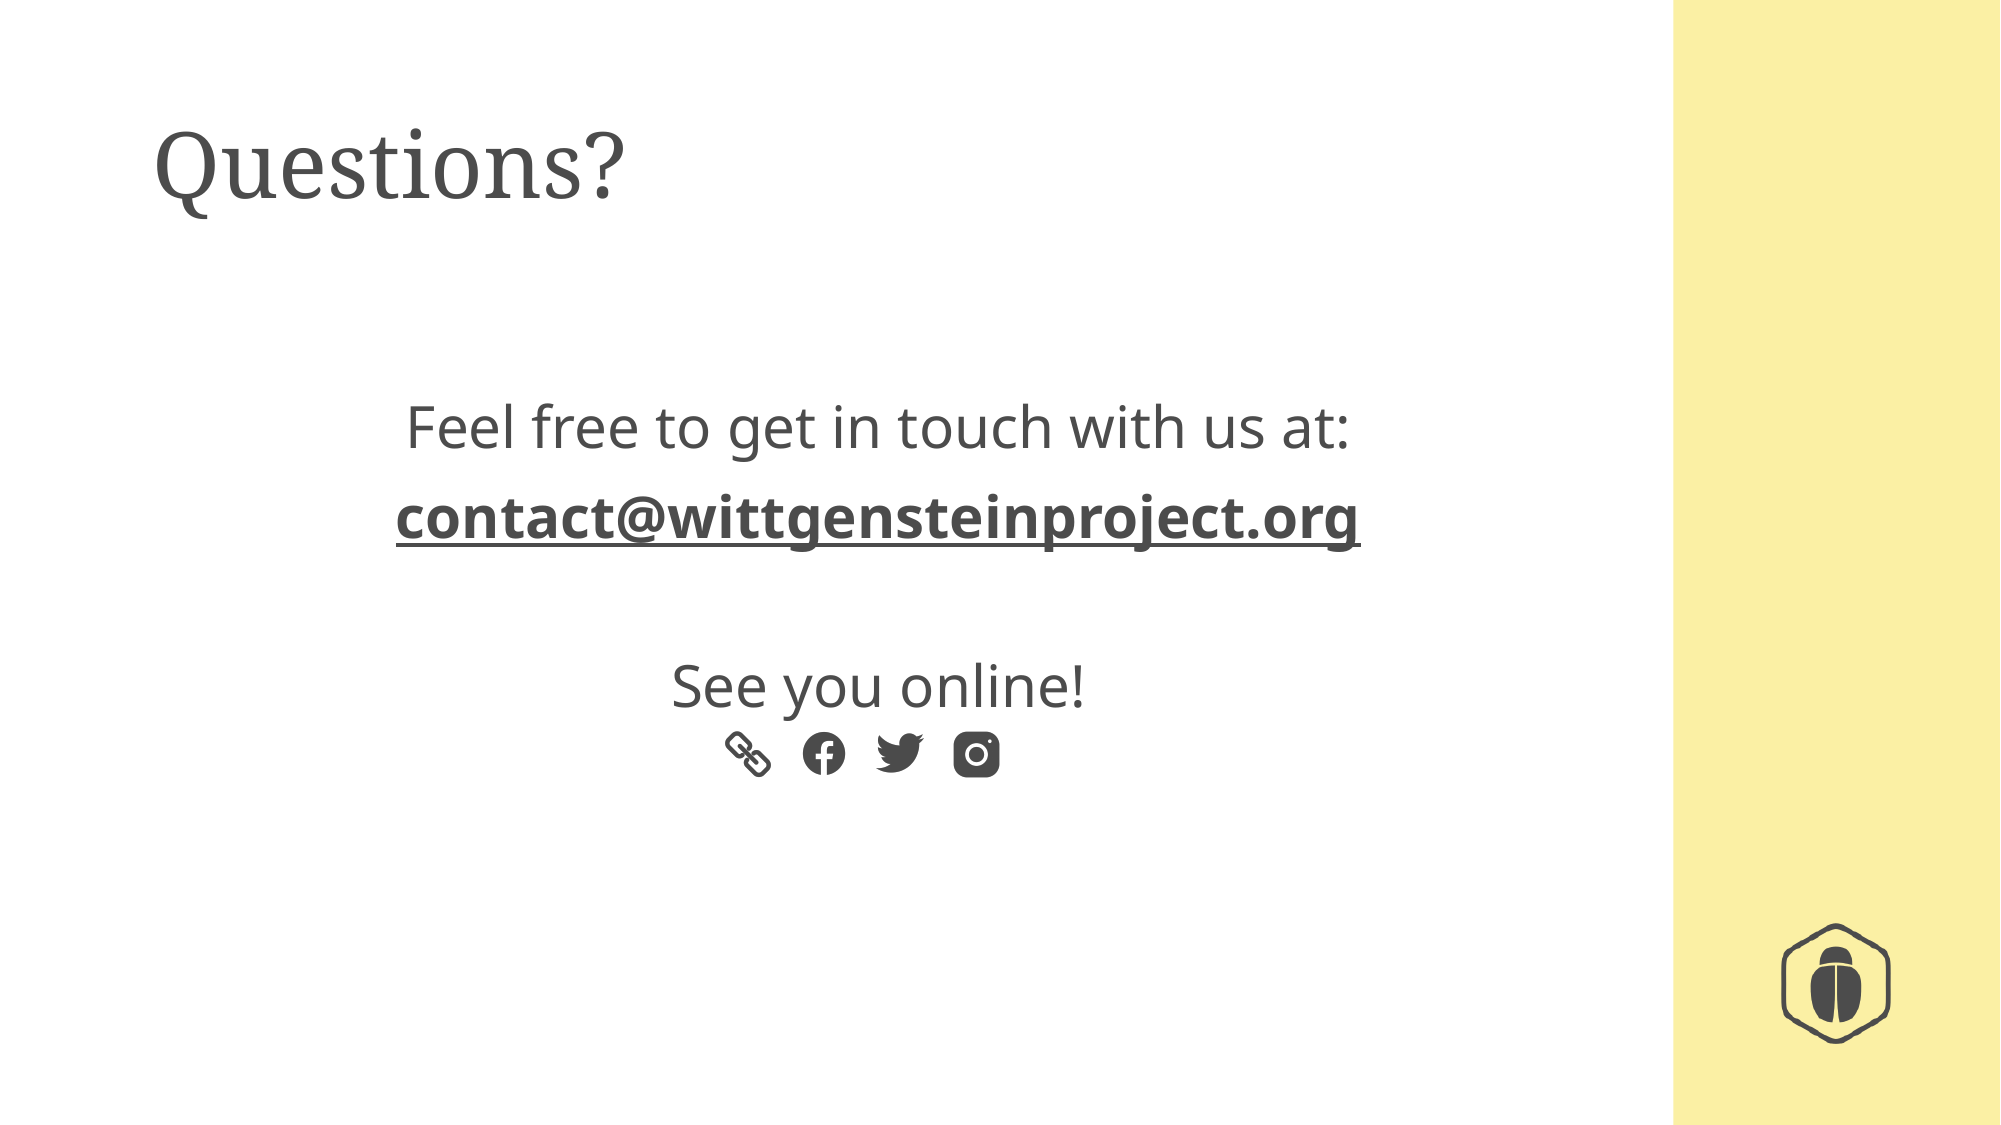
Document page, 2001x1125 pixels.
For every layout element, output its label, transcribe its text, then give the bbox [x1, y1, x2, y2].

picture [800, 729, 848, 778]
picture [725, 731, 772, 779]
title Questions? [137, 59, 1863, 278]
picture [952, 731, 1000, 779]
picture [876, 728, 924, 776]
list Feel free to get in touch with us at: contact@wittgensteinproject.org See you online! [137, 299, 1620, 1014]
picture [1775, 923, 1896, 1044]
